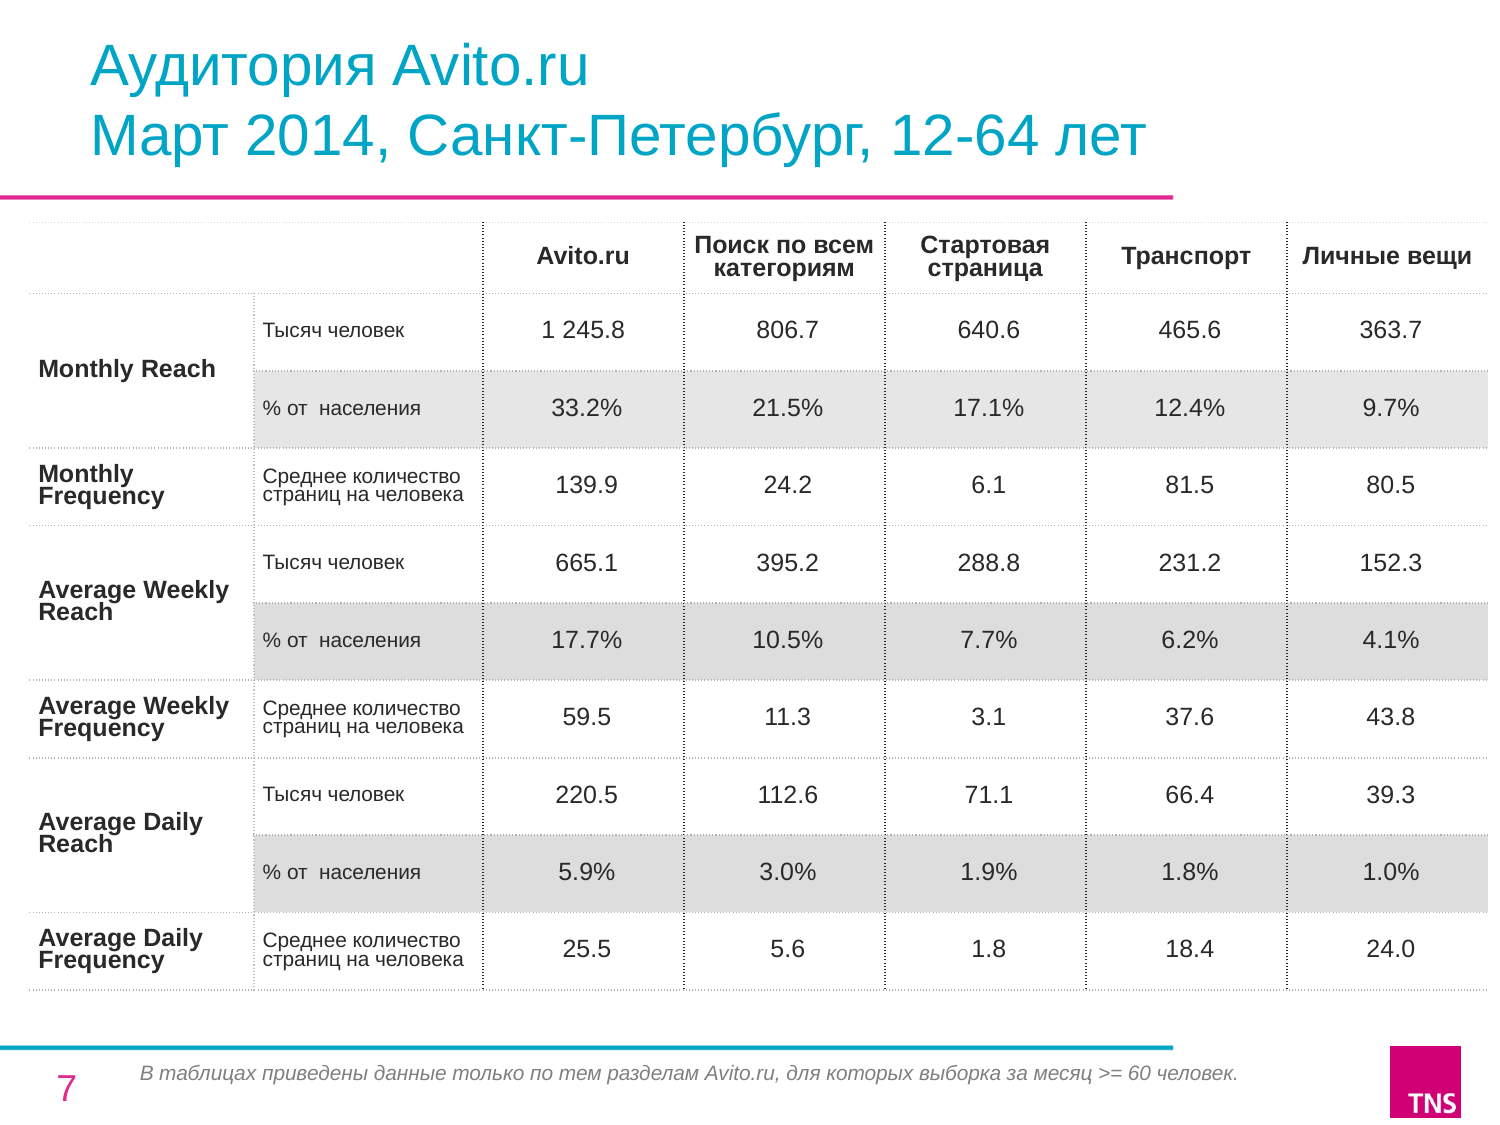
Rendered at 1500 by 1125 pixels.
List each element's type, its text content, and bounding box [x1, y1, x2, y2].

table_cell Monthly Reach [29, 294, 254, 448]
table_cell 465.6 [1086, 294, 1287, 371]
table_cell 5.6 [684, 912, 885, 990]
table_cell Average Daily Reach [29, 758, 254, 912]
table_cell Тысяч человек [254, 294, 483, 371]
table_cell 6.1 [885, 448, 1086, 526]
table_header Avito.ru [483, 223, 684, 294]
title Аудитория Avito.ru Март 2014, Санкт-Петербург, 12-64 лет [74, 8, 1476, 187]
table_cell 7.7% [885, 603, 1086, 680]
table_cell 112.6 [684, 758, 885, 835]
table_cell Тысяч человек [254, 526, 483, 603]
table_cell 17.1% [885, 371, 1086, 448]
table_cell 1.8 [885, 912, 1086, 990]
table_cell 3.0% [684, 835, 885, 912]
table_header [29, 223, 483, 294]
table_header Стартовая страница [885, 223, 1086, 294]
table_cell 806.7 [684, 294, 885, 371]
table_cell 395.2 [684, 526, 885, 603]
table_cell 10.5% [684, 603, 885, 680]
table_cell 11.3 [684, 680, 885, 758]
table_cell 152.3 [1287, 526, 1488, 603]
table_header Личные вещи [1287, 223, 1488, 294]
table_cell 66.4 [1086, 758, 1287, 835]
table_cell 43.8 [1287, 680, 1488, 758]
table_cell 18.4 [1086, 912, 1287, 990]
table_cell 59.5 [483, 680, 684, 758]
picture [0, 0, 1500, 1125]
table_cell Average Weekly Frequency [29, 680, 254, 758]
table_cell 6.2% [1086, 603, 1287, 680]
table_cell 288.8 [885, 526, 1086, 603]
table_cell 5.9% [483, 835, 684, 912]
table_cell 39.3 [1287, 758, 1488, 835]
table_cell % от населения [254, 835, 483, 912]
table_cell 4.1% [1287, 603, 1488, 680]
table_cell 220.5 [483, 758, 684, 835]
table_cell 71.1 [885, 758, 1086, 835]
table_cell Среднее количество страниц на человека [254, 912, 483, 990]
table_cell 81.5 [1086, 448, 1287, 526]
table_cell Среднее количество страниц на человека [254, 448, 483, 526]
table_cell 1.8% [1086, 835, 1287, 912]
table_cell 21.5% [684, 371, 885, 448]
table_cell Тысяч человек [254, 758, 483, 835]
table_cell 231.2 [1086, 526, 1287, 603]
table_cell 1 245.8 [483, 294, 684, 371]
table_cell 12.4% [1086, 371, 1287, 448]
table_cell 640.6 [885, 294, 1086, 371]
table_header Транспорт [1086, 223, 1287, 294]
table_cell 33.2% [483, 371, 684, 448]
table_cell 3.1 [885, 680, 1086, 758]
table_header Поиск по всем категориям [684, 223, 885, 294]
table_cell Monthly Frequency [29, 448, 254, 526]
table_cell Среднее количество страниц на человека [254, 680, 483, 758]
table_cell 37.6 [1086, 680, 1287, 758]
table_cell 9.7% [1287, 371, 1488, 448]
table_cell % от населения [254, 603, 483, 680]
table_cell 24.0 [1287, 912, 1488, 990]
table_cell 24.2 [684, 448, 885, 526]
table_cell Average Weekly Reach [29, 526, 254, 680]
table_cell 665.1 [483, 526, 684, 603]
table_cell % от населения [254, 371, 483, 448]
table_cell 363.7 [1287, 294, 1488, 371]
slide_number 7 [40, 1055, 392, 1125]
table_cell 139.9 [483, 448, 684, 526]
table_cell 25.5 [483, 912, 684, 990]
table_cell 17.7% [483, 603, 684, 680]
table_cell Average Daily Frequency [29, 912, 254, 990]
table_cell 1.0% [1287, 835, 1488, 912]
table_cell 1.9% [885, 835, 1086, 912]
table_cell 80.5 [1287, 448, 1488, 526]
text_box В таблицах приведены данные только по тем разделам Avito.ru, для которых выборка за месяц >= 60 человек. [124, 1052, 1463, 1092]
